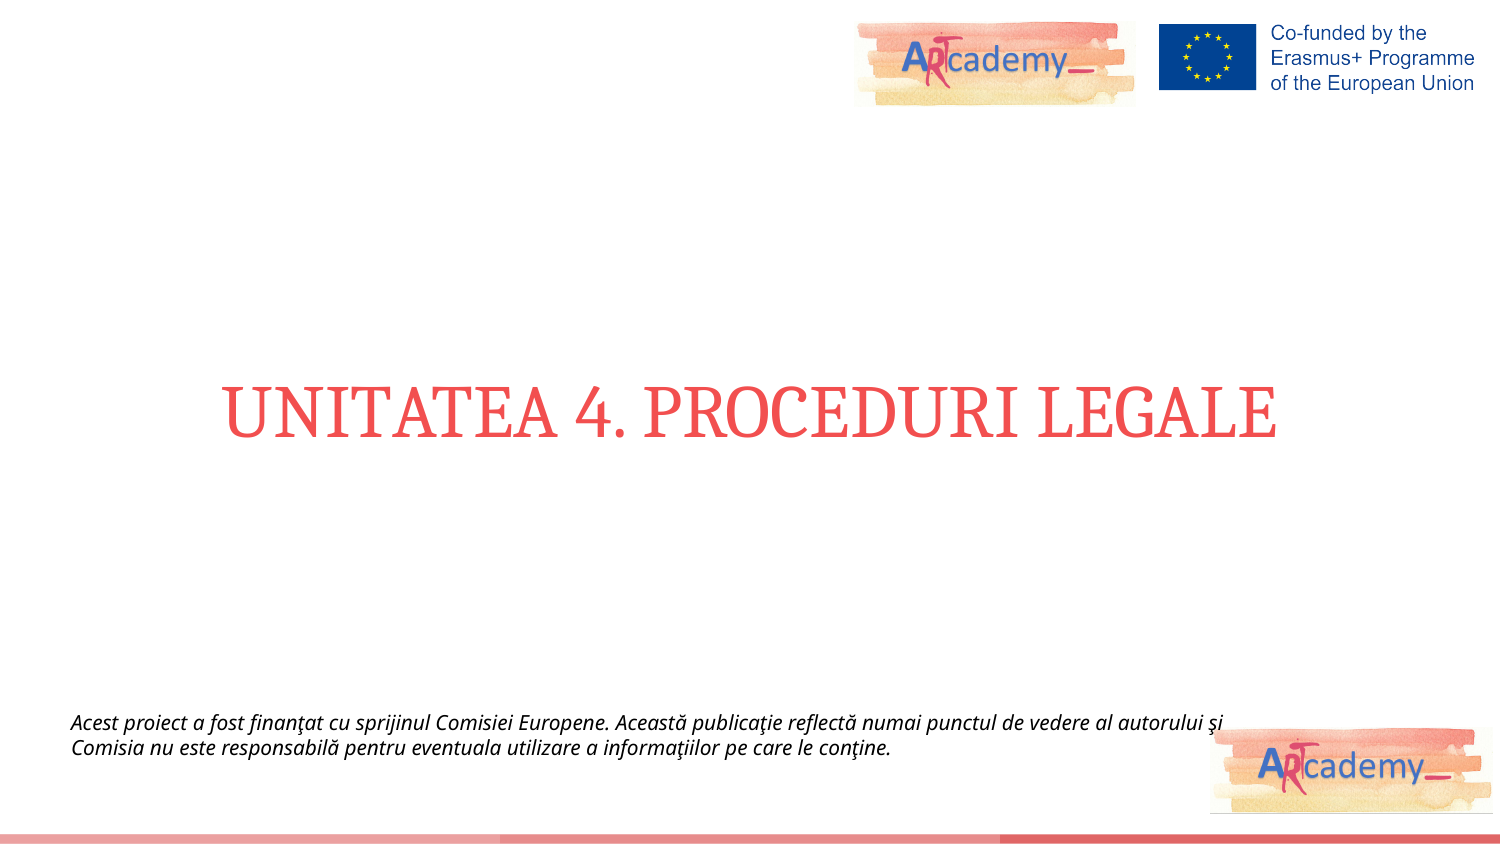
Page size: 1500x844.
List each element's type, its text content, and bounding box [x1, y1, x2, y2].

picture [854, 2, 1137, 138]
picture [1158, 24, 1474, 94]
text_box Acest proiect a fost finanţat cu sprijinul Comisiei Europene. Această publicaţie reflectă numai punctul de vedere al autorului şi Comisia nu este responsabilă pentru eventuala utilizare a informaţiilor pe care le conţine. [56, 701, 1265, 767]
title UNITATEA 4. PROCEDURI LEGALE [164, 259, 1336, 468]
picture [1210, 709, 1493, 844]
